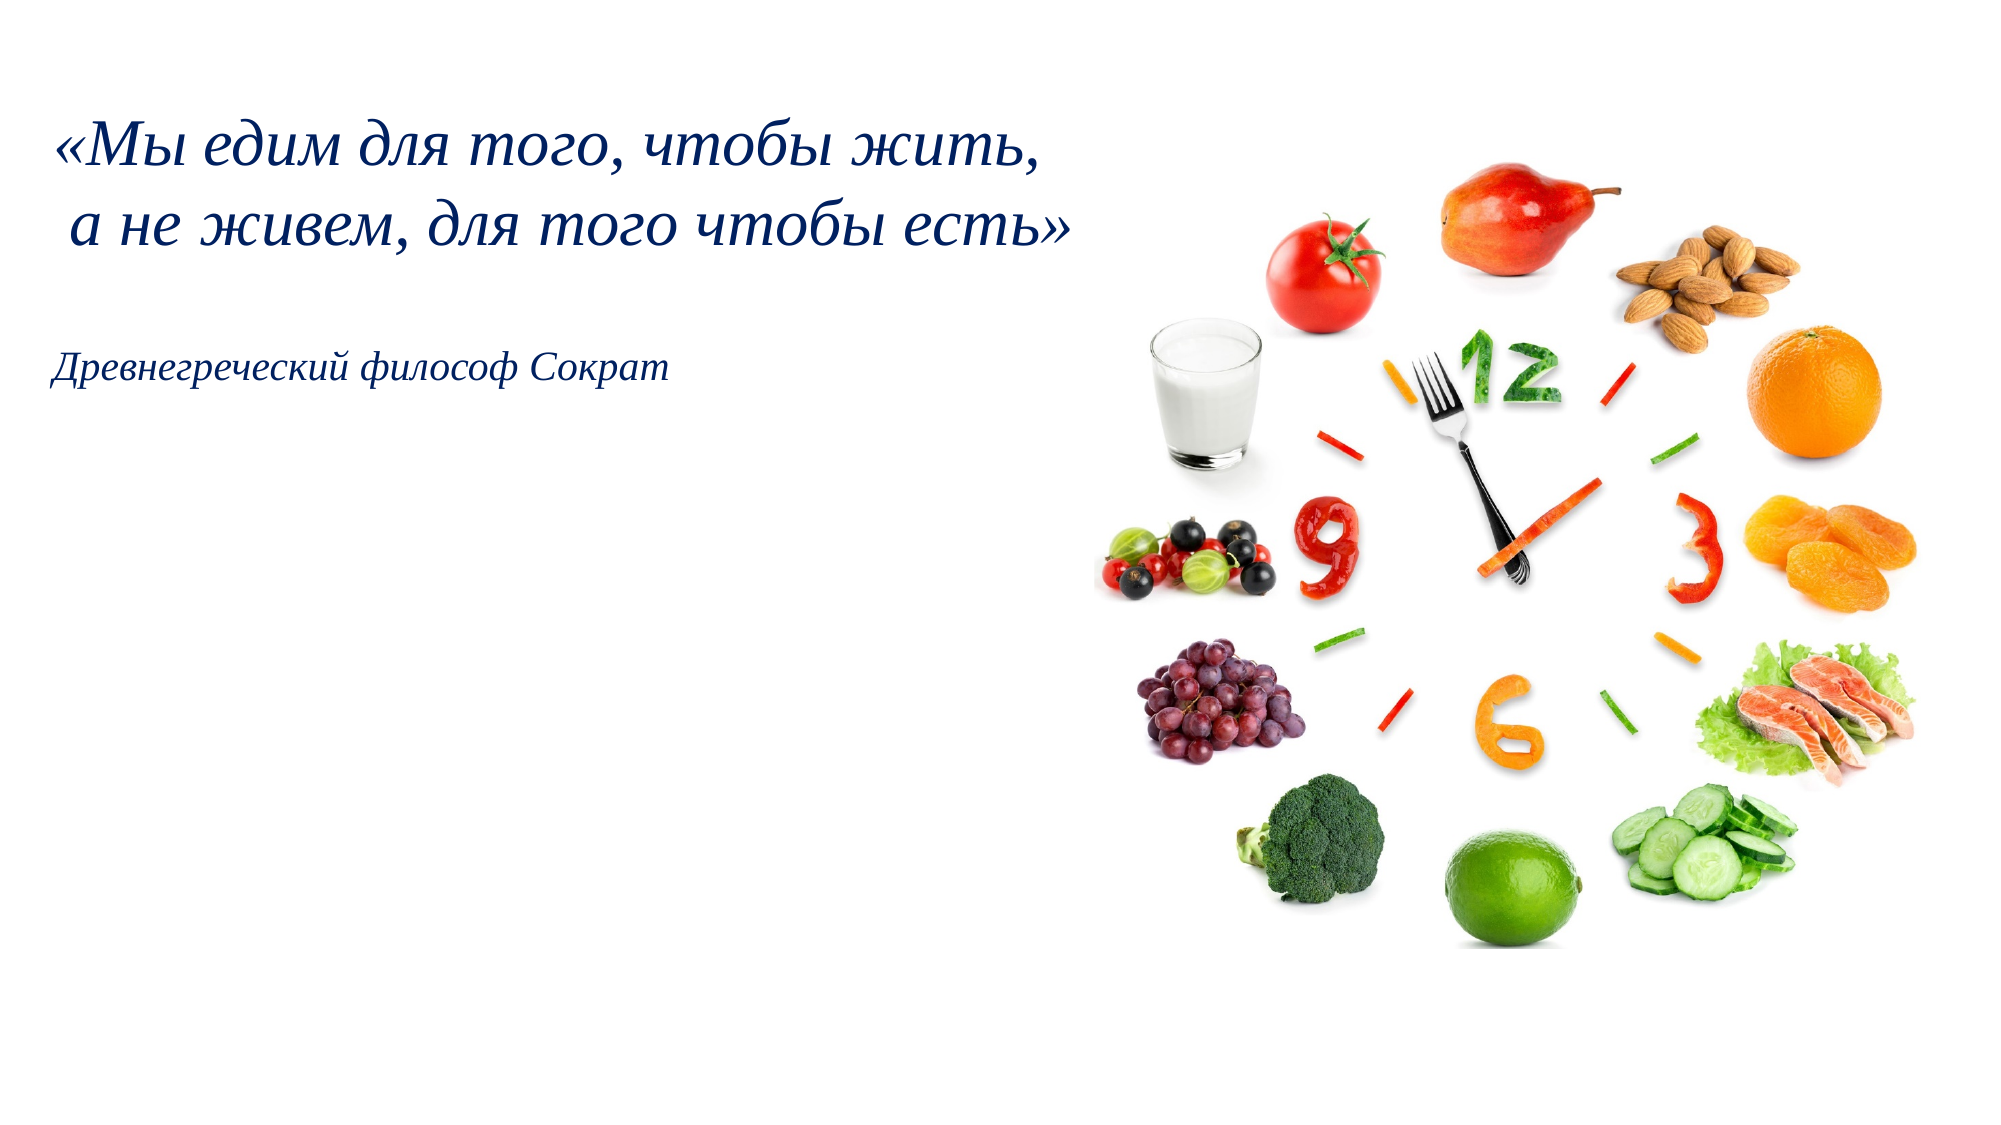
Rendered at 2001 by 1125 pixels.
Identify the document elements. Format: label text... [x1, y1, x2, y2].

picture [1094, 156, 1957, 949]
text_box «Мы едим для того, чтобы жить, а не живем, для того чтобы есть» Древнегреческий философ Сократ [38, 91, 1116, 476]
